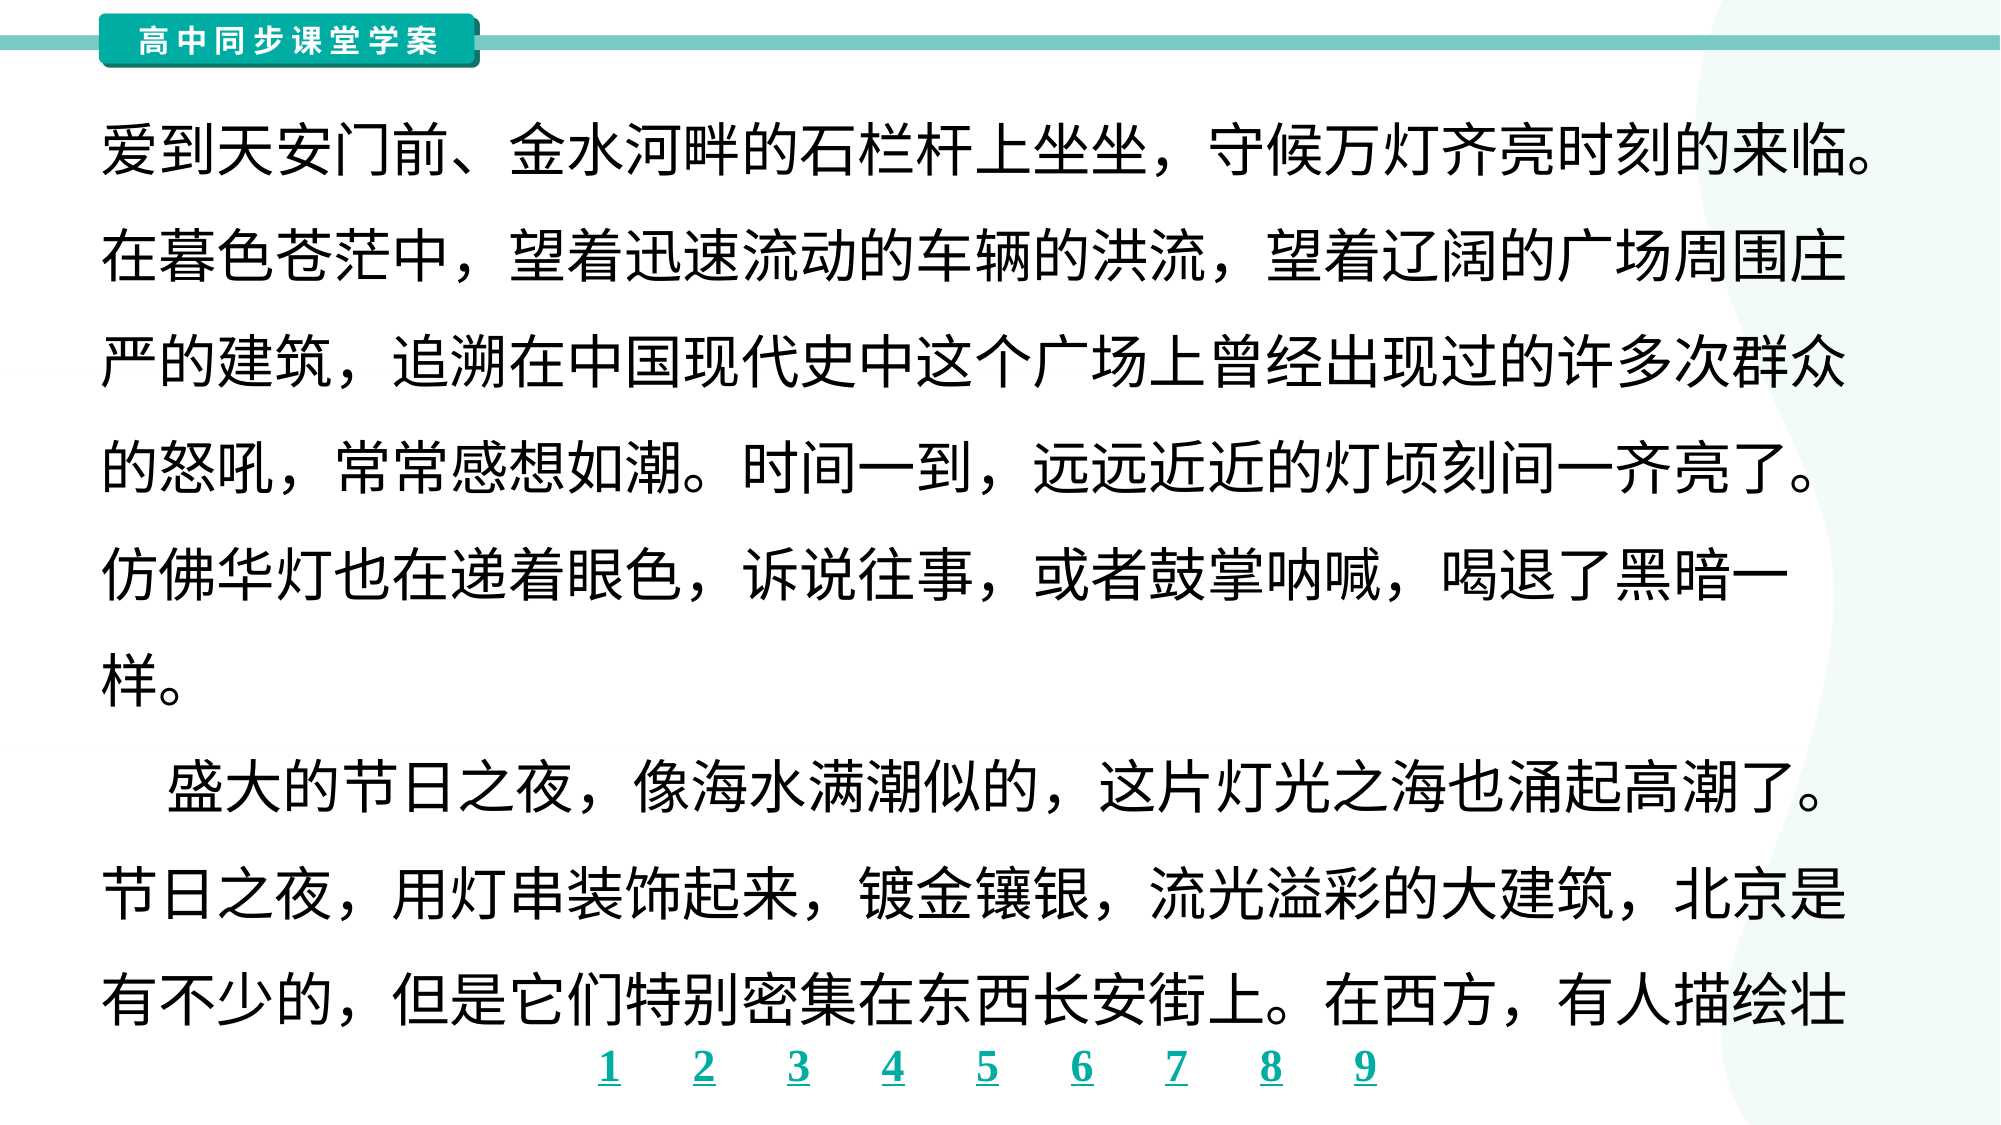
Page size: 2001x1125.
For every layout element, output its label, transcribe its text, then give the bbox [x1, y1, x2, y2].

picture [0, 0, 2000, 1125]
text_box 爱到天安门前、金水河畔的石栏杆上坐坐，守候万灯齐亮时刻的来临。 在暮色苍茫中，望着迅速流动的车辆的洪流，望着辽阔的广场周围庄 严的建筑，追溯在中国现代史中这个广场上曾经出现过的许多次群众 的怒吼，常常感想如潮。时间一到，远远近近的灯顷刻间一齐亮了。 仿佛华灯也在递着眼色，诉说往事，或者鼓掌呐喊，喝退了黑暗一 样。 盛大的节日之夜，像海水满潮似的，这片灯光之海也涌起高潮了。 节日之夜，用灯串装饰起来，镀金镶银，流光溢彩的大建筑，北京是 有不少的，但是它们特别密集在东西长安街上。在西方，有人描绘壮 [100, 76, 1899, 1033]
